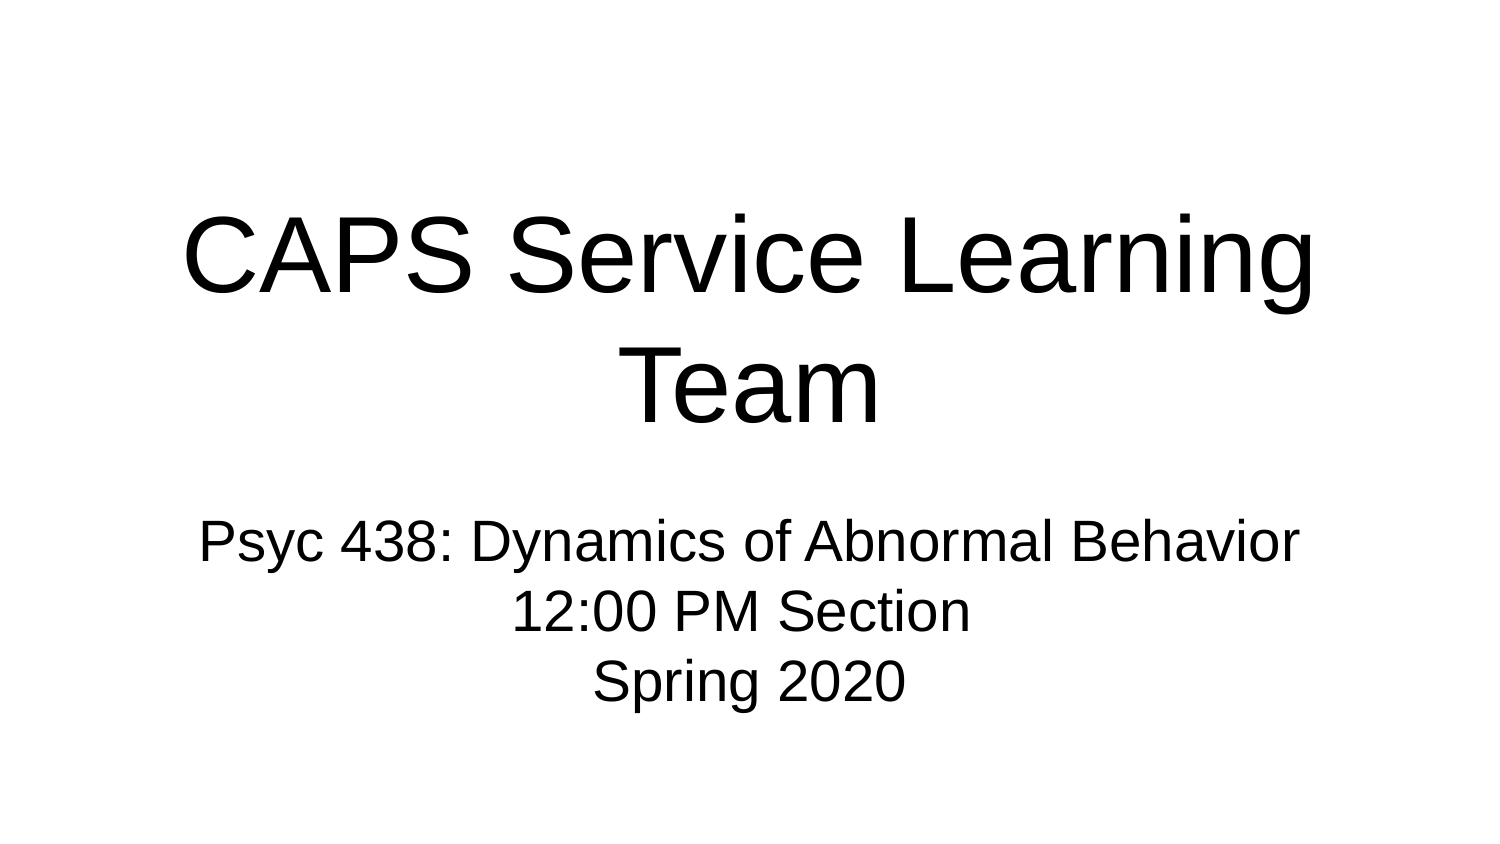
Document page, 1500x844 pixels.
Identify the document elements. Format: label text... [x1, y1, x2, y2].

title CAPS Service Learning Team [51, 122, 1449, 459]
subtitle Psyc 438: Dynamics of Abnormal Behavior 12:00 PM Section Spring 2020 [51, 487, 1449, 618]
